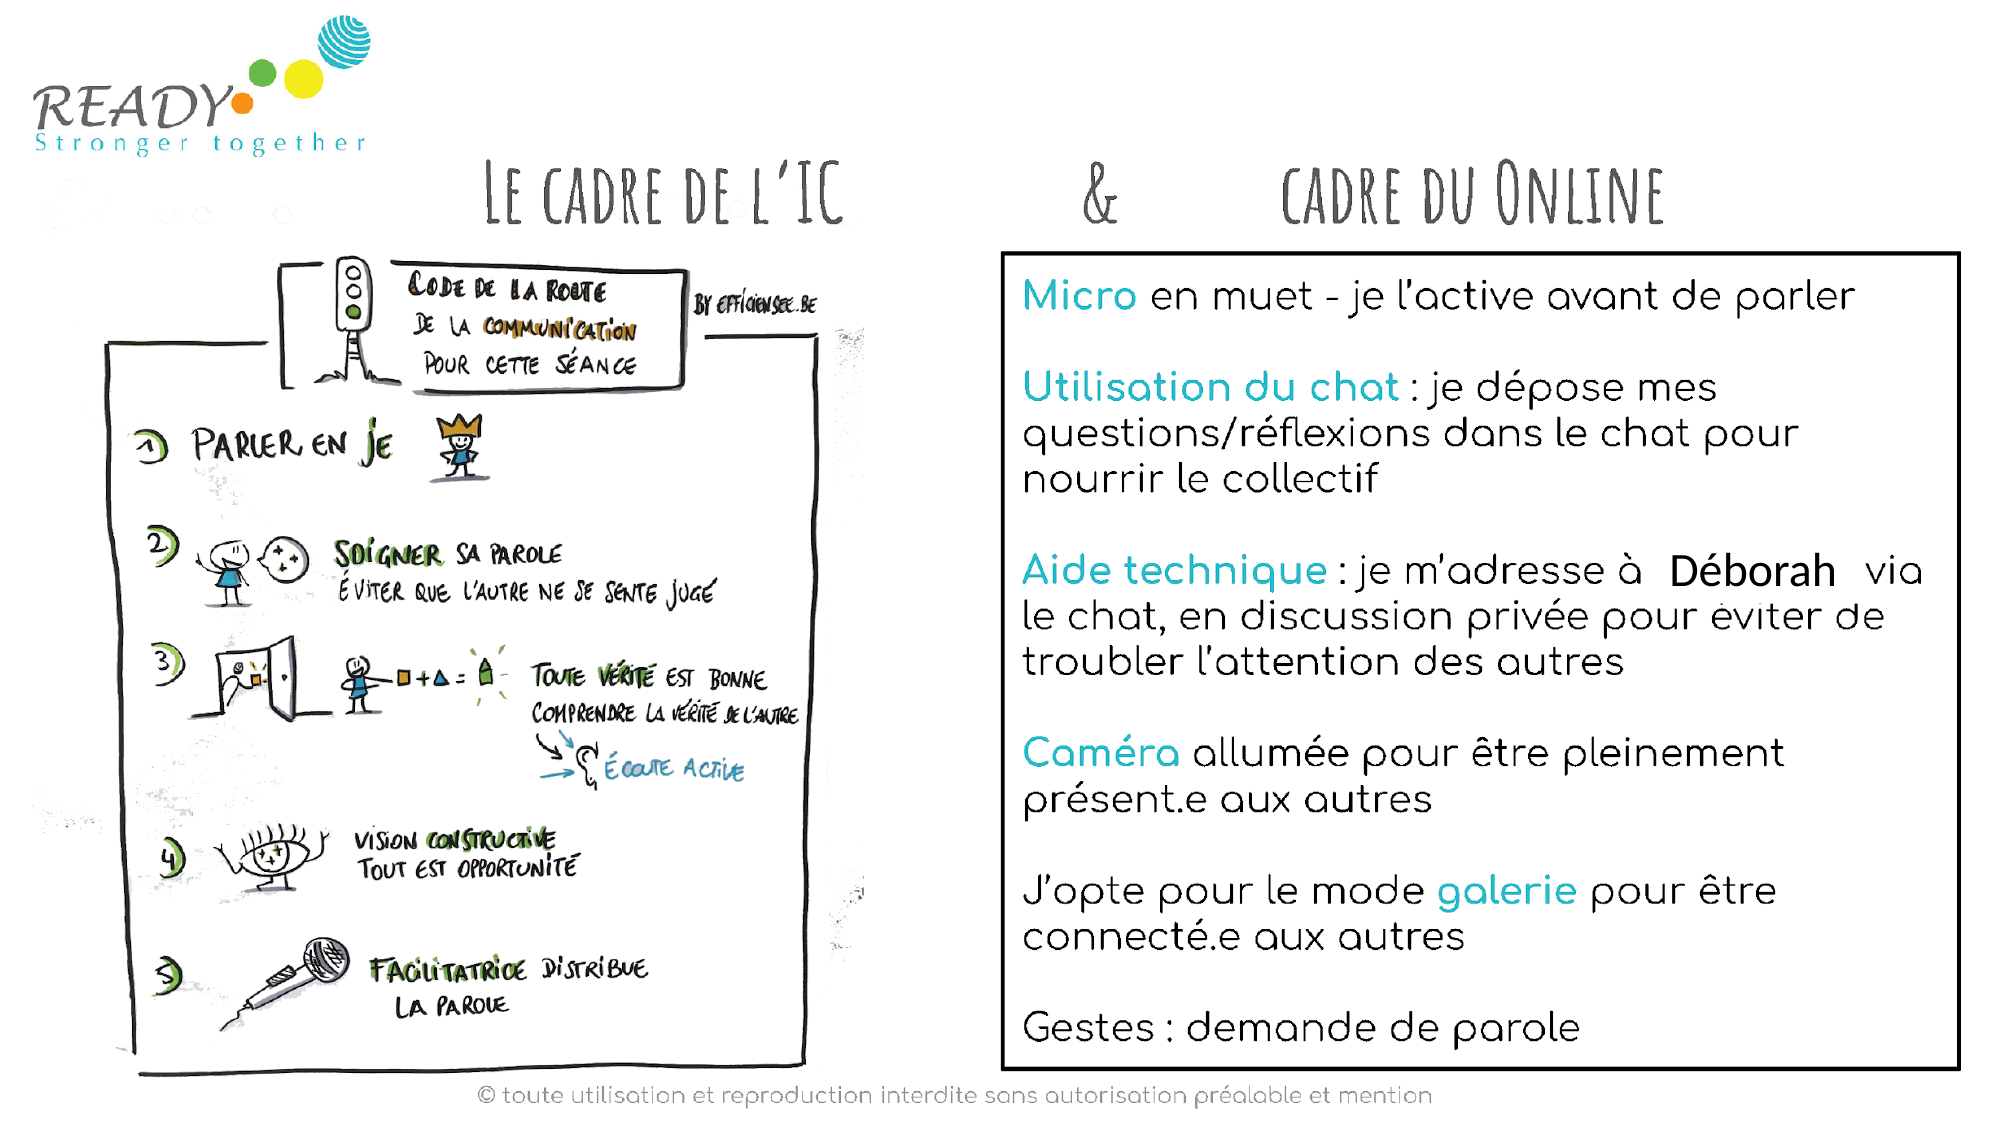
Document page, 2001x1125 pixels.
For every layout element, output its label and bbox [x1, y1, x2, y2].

list [5, 2, 2000, 1125]
